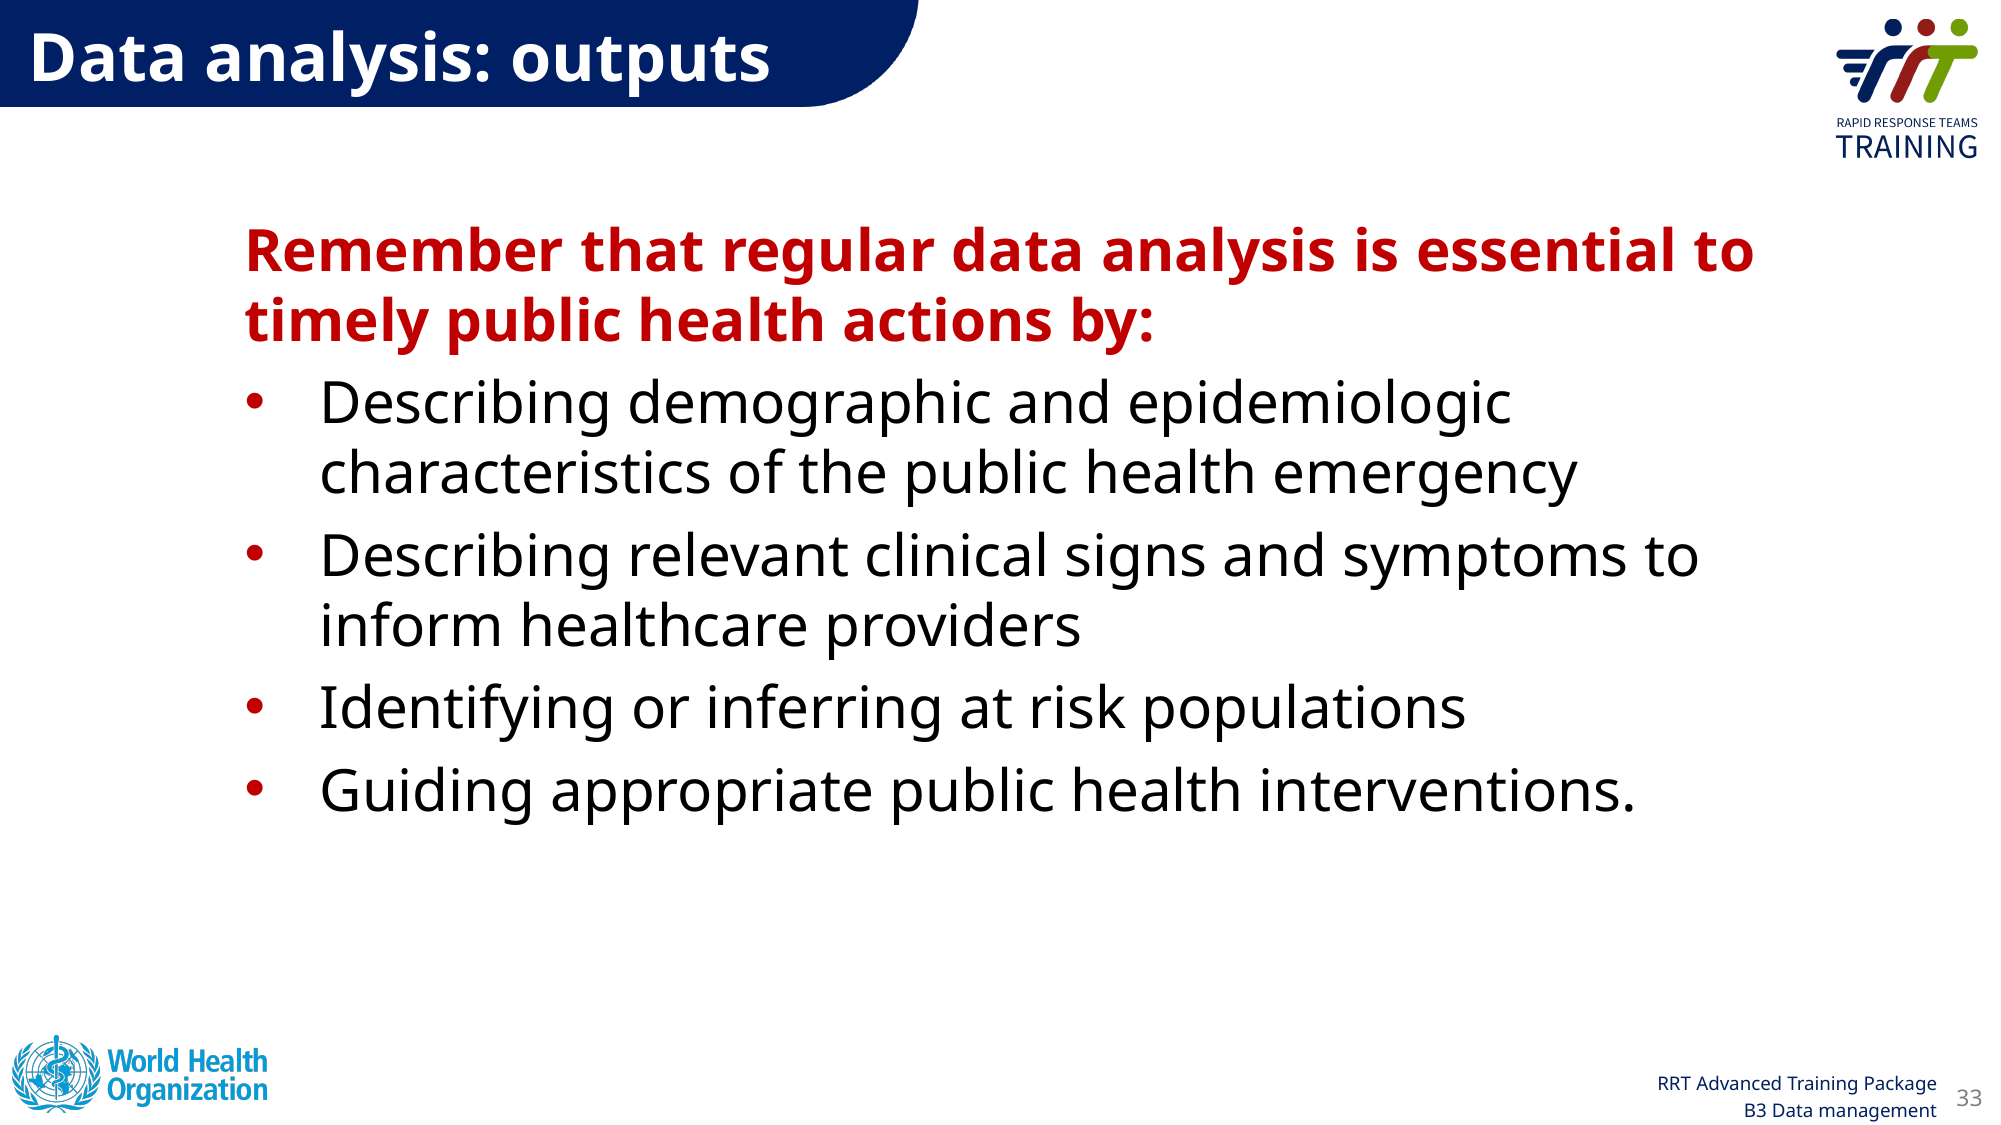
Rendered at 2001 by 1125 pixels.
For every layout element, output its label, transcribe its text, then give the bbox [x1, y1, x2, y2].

picture [12, 1035, 267, 1113]
picture [58, 1050, 64, 1058]
text_box Data analysis: outputs [21, 13, 1361, 107]
picture [12, 1083, 48, 1113]
picture [0, 0, 919, 107]
text_box Remember that regular data analysis is essential to timely public health actions by: Describing demographic and epidemiologic characteristics of the public health emergency Describing relevant clinical signs and symptoms to inform healthcare providers Identifying or inferring at risk populations Guiding appropriate public health interventions. [237, 205, 1763, 913]
picture [1835, 19, 1978, 167]
